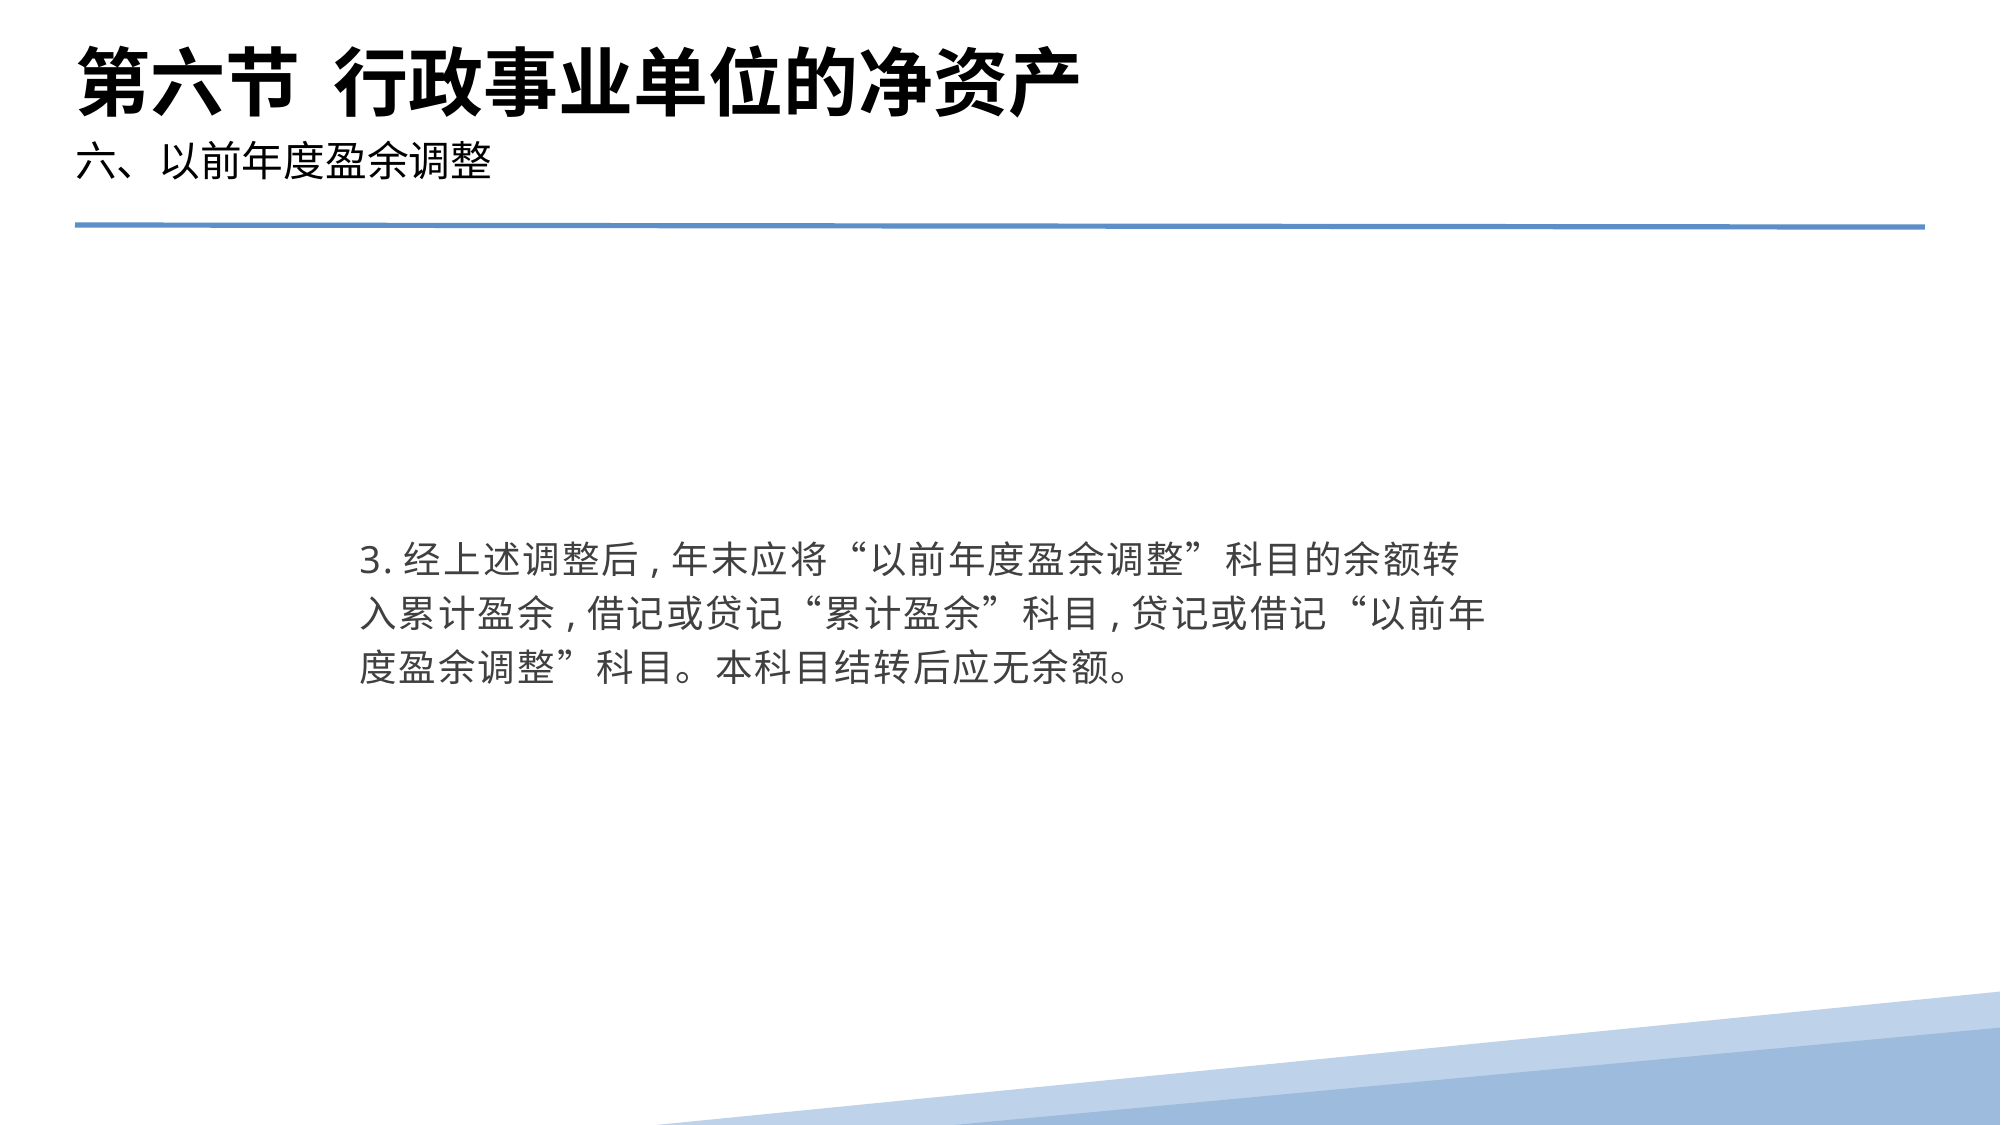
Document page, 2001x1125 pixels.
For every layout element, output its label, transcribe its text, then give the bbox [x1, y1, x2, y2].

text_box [74, 224, 1925, 228]
text_box 六、以前年度盈余调整 [75, 124, 1925, 200]
text_box 3.经上述调整后,年末应将“以前年度盈余调整”科目的余额转入累计盈余,借记或贷记“累计盈余”科目,贷记或借记“以前年度盈余调整”科目。本科目结转后应无余额。 [349, 275, 1509, 941]
text_box 第六节 行政事业单位的净资产 [75, 24, 1925, 124]
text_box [656, 991, 2000, 1125]
